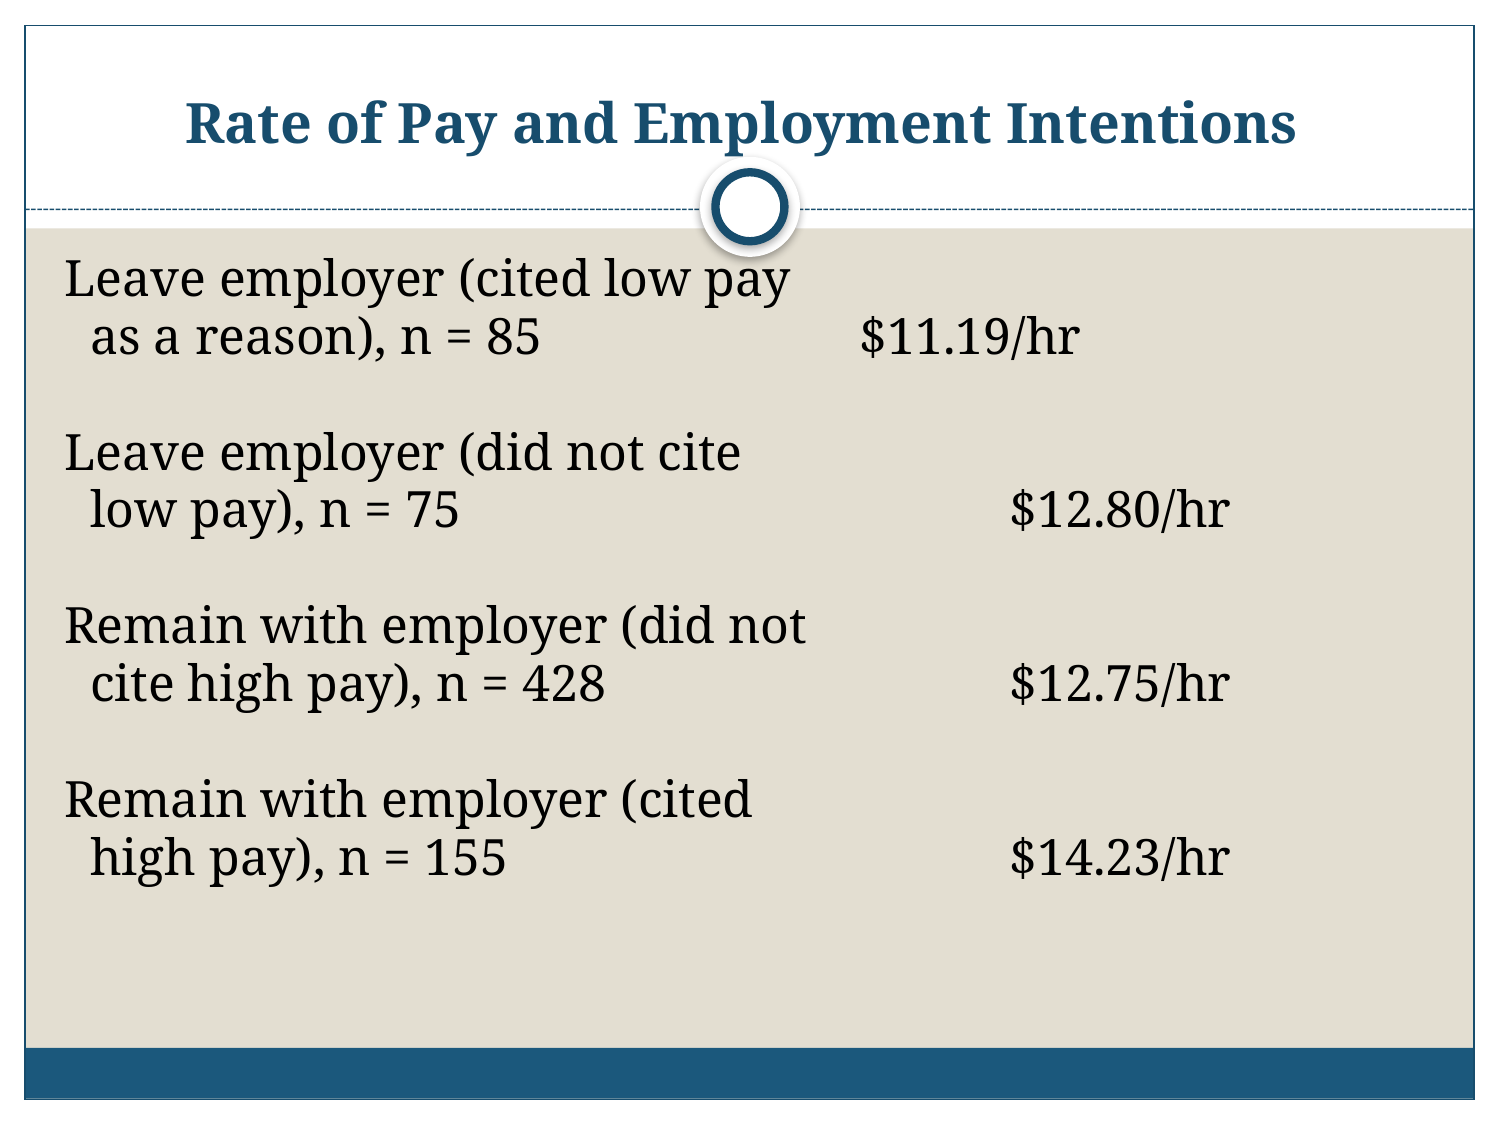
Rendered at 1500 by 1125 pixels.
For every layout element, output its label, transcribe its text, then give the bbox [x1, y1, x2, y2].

list Leave employer (cited low pay as a reason), n = 85 $11.19/hr Leave employer (did not cite low pay), n = 75 $12.80/hr Remain with employer (did not cite high pay), n = 428 $12.75/hr Remain with employer (cited high pay), n = 155 $14.23/hr [49, 250, 1445, 1001]
title Rate of Pay and Employment Intentions [49, 37, 1450, 162]
